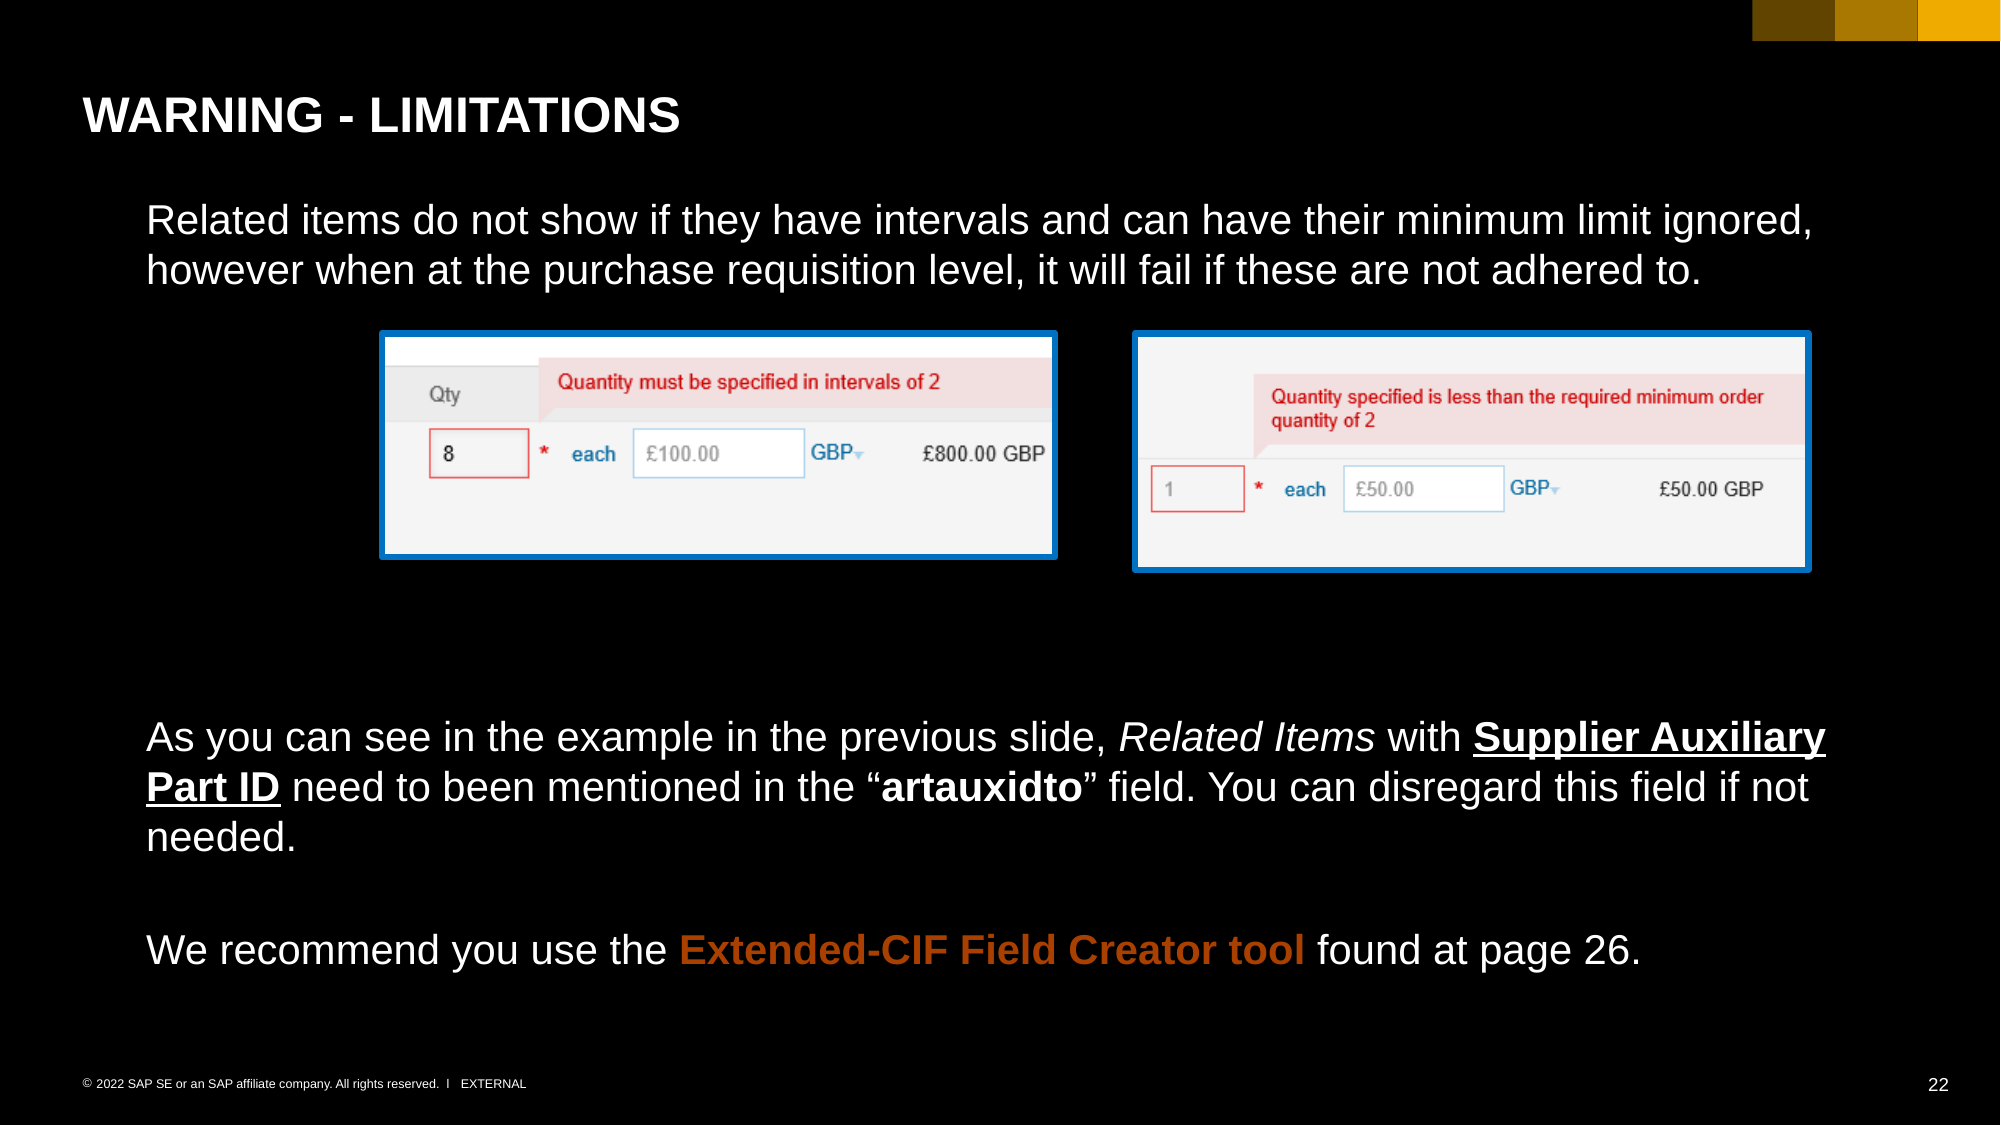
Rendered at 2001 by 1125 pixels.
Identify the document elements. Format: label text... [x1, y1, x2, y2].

picture [1137, 336, 1806, 567]
picture [384, 336, 1053, 554]
list Related items do not show if they have intervals and can have their minimum limit ignored, however when at the purchase requisition level, it will fail if these are not adhered to. [145, 193, 1918, 337]
title WARNING - LIMITATIONS [82, 82, 1918, 144]
text_box As you can see in the example in the previous slide, Related Items with Supplier Auxiliary Part ID need to been mentioned in the “artauxidto” field. You can disregard this field if not needed. We recommend you use the Extended-CIF Field Creator tool found at page 26. [145, 710, 1918, 953]
